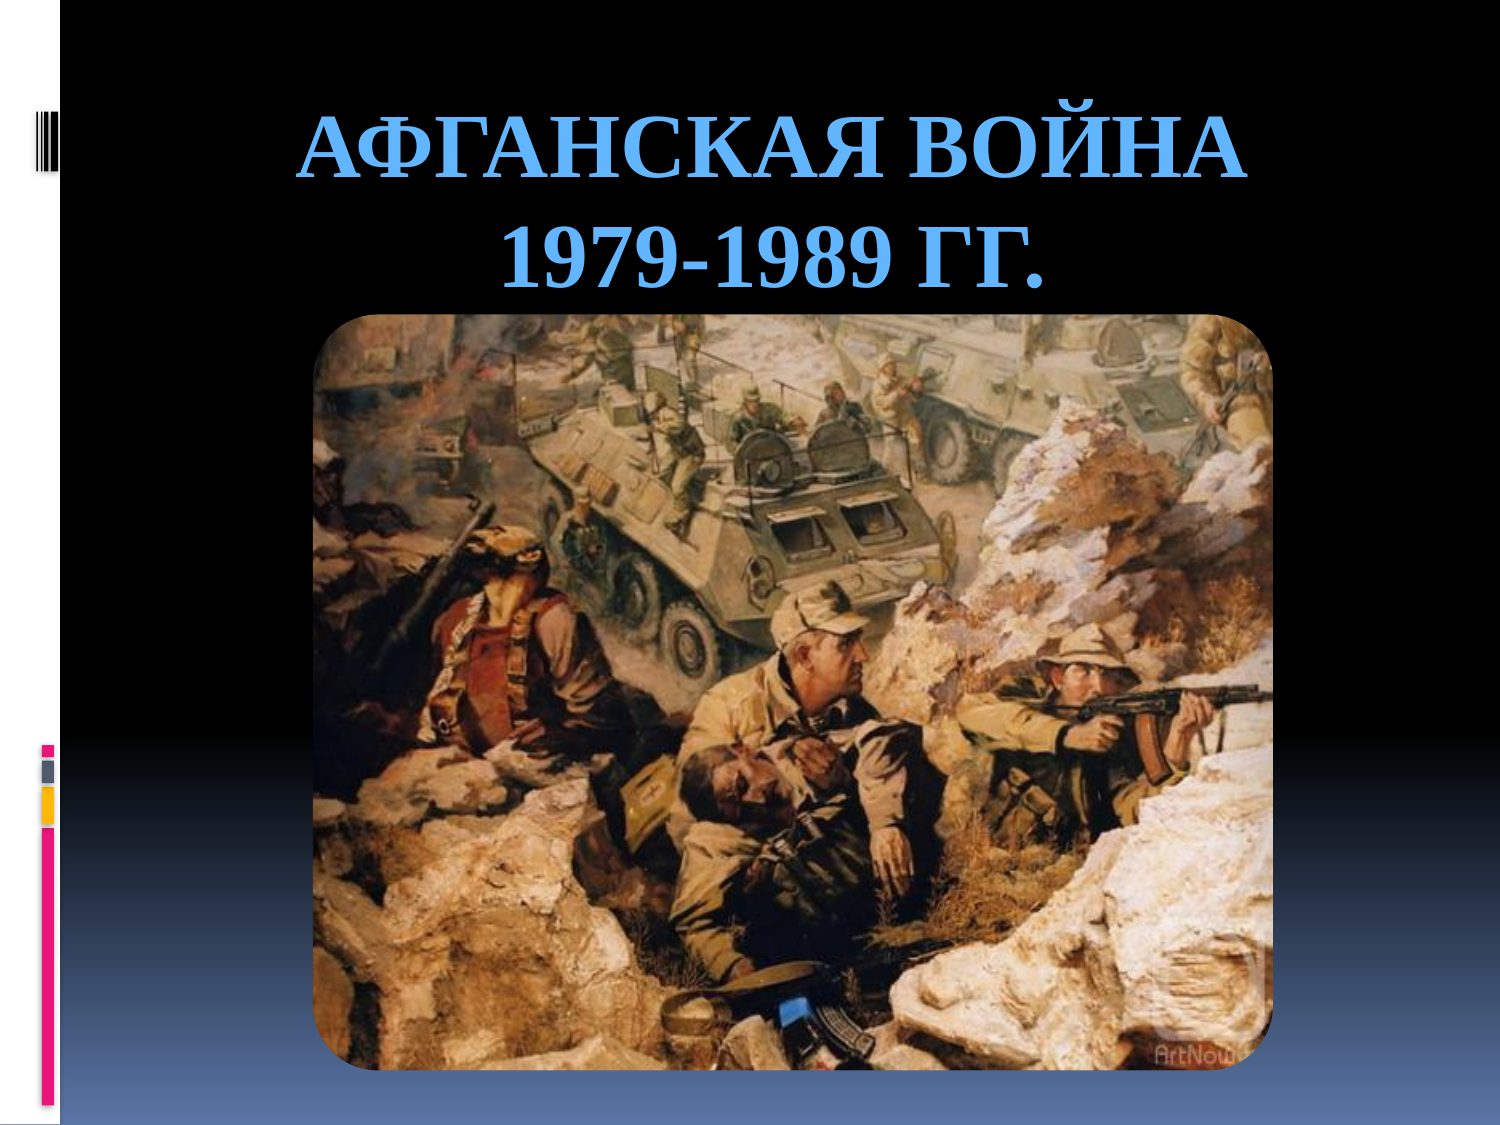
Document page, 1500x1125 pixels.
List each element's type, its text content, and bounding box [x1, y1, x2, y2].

picture [312, 313, 1274, 1071]
title Афганская война 1979-1989 гг. [135, 78, 1411, 403]
